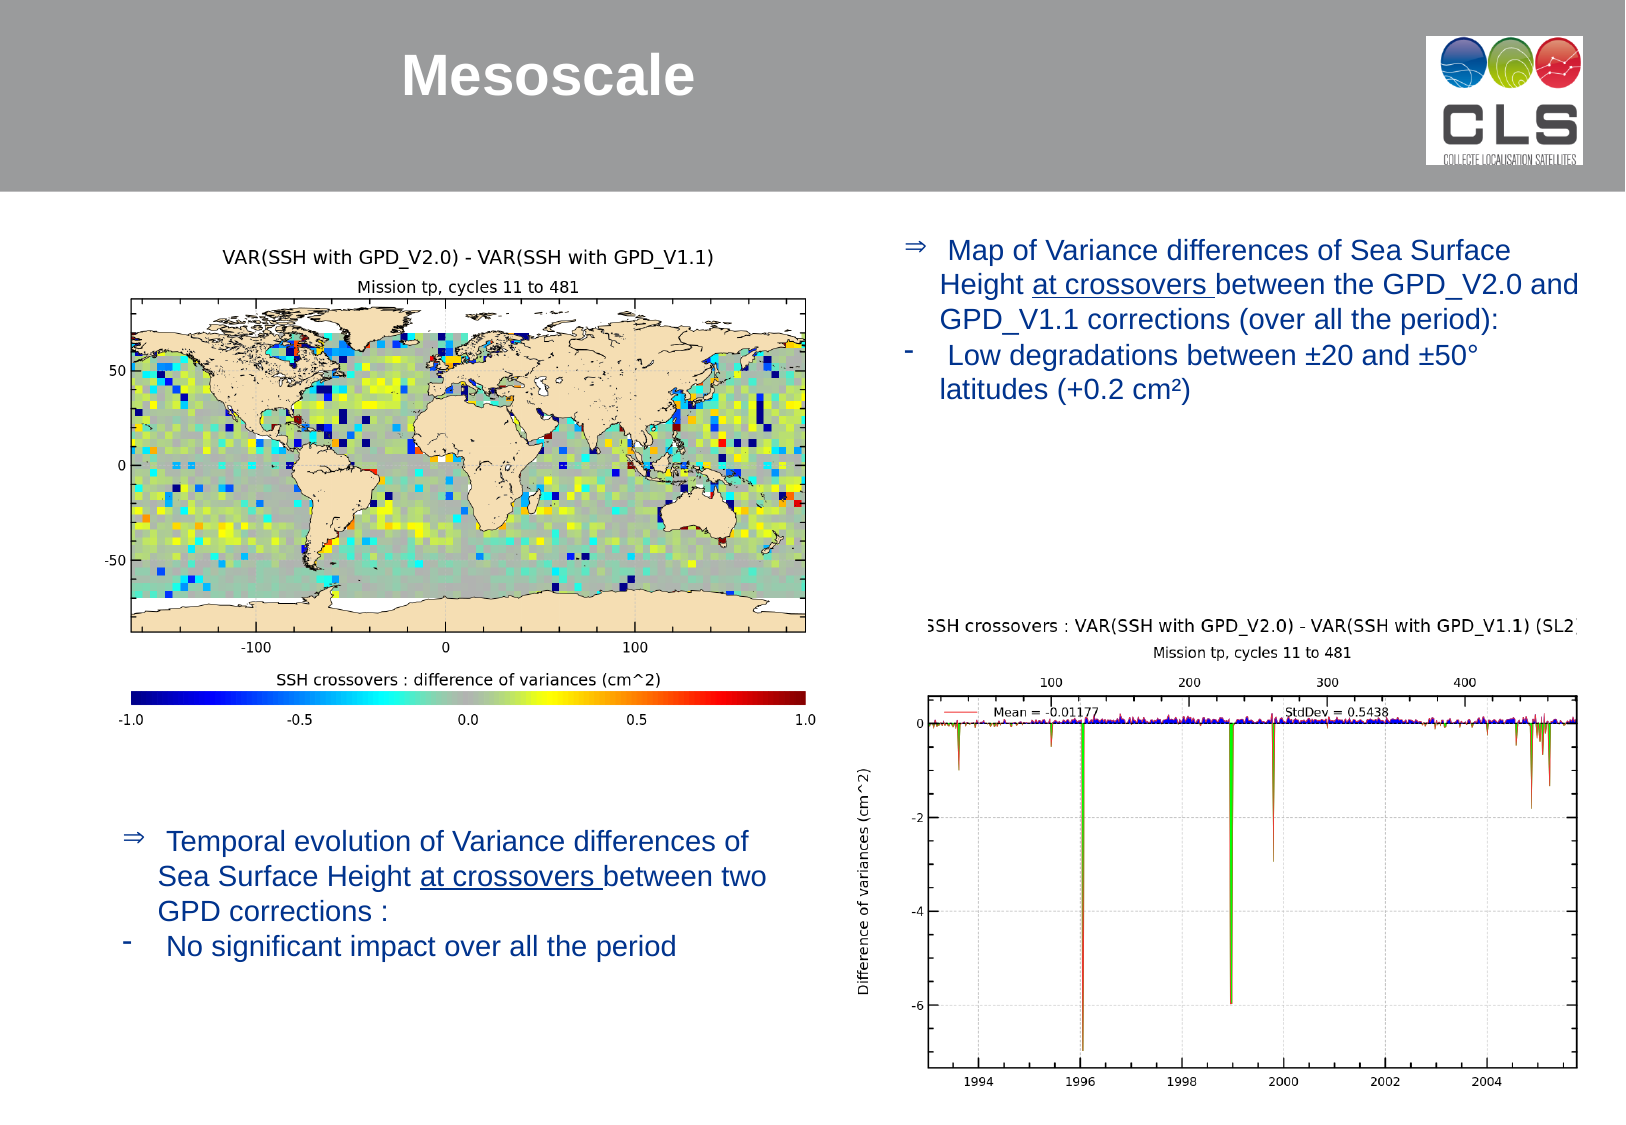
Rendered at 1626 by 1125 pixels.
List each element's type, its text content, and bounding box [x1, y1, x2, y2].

text_box Temporal evolution of Variance differences of Sea Surface Height at crossovers between two GPD corrections : No significant impact over all the period [107, 814, 817, 970]
picture [1426, 36, 1583, 165]
text_box Map of Variance differences of Sea Surface Height at crossovers between the GPD_V2.0 and GPD_V1.1 corrections (over all the period): Low degradations between ±20 and ±50° latitudes (+0.2 cm²) [889, 223, 1599, 518]
picture [48, 225, 1604, 1113]
text_box Mesoscale [386, 40, 1162, 119]
